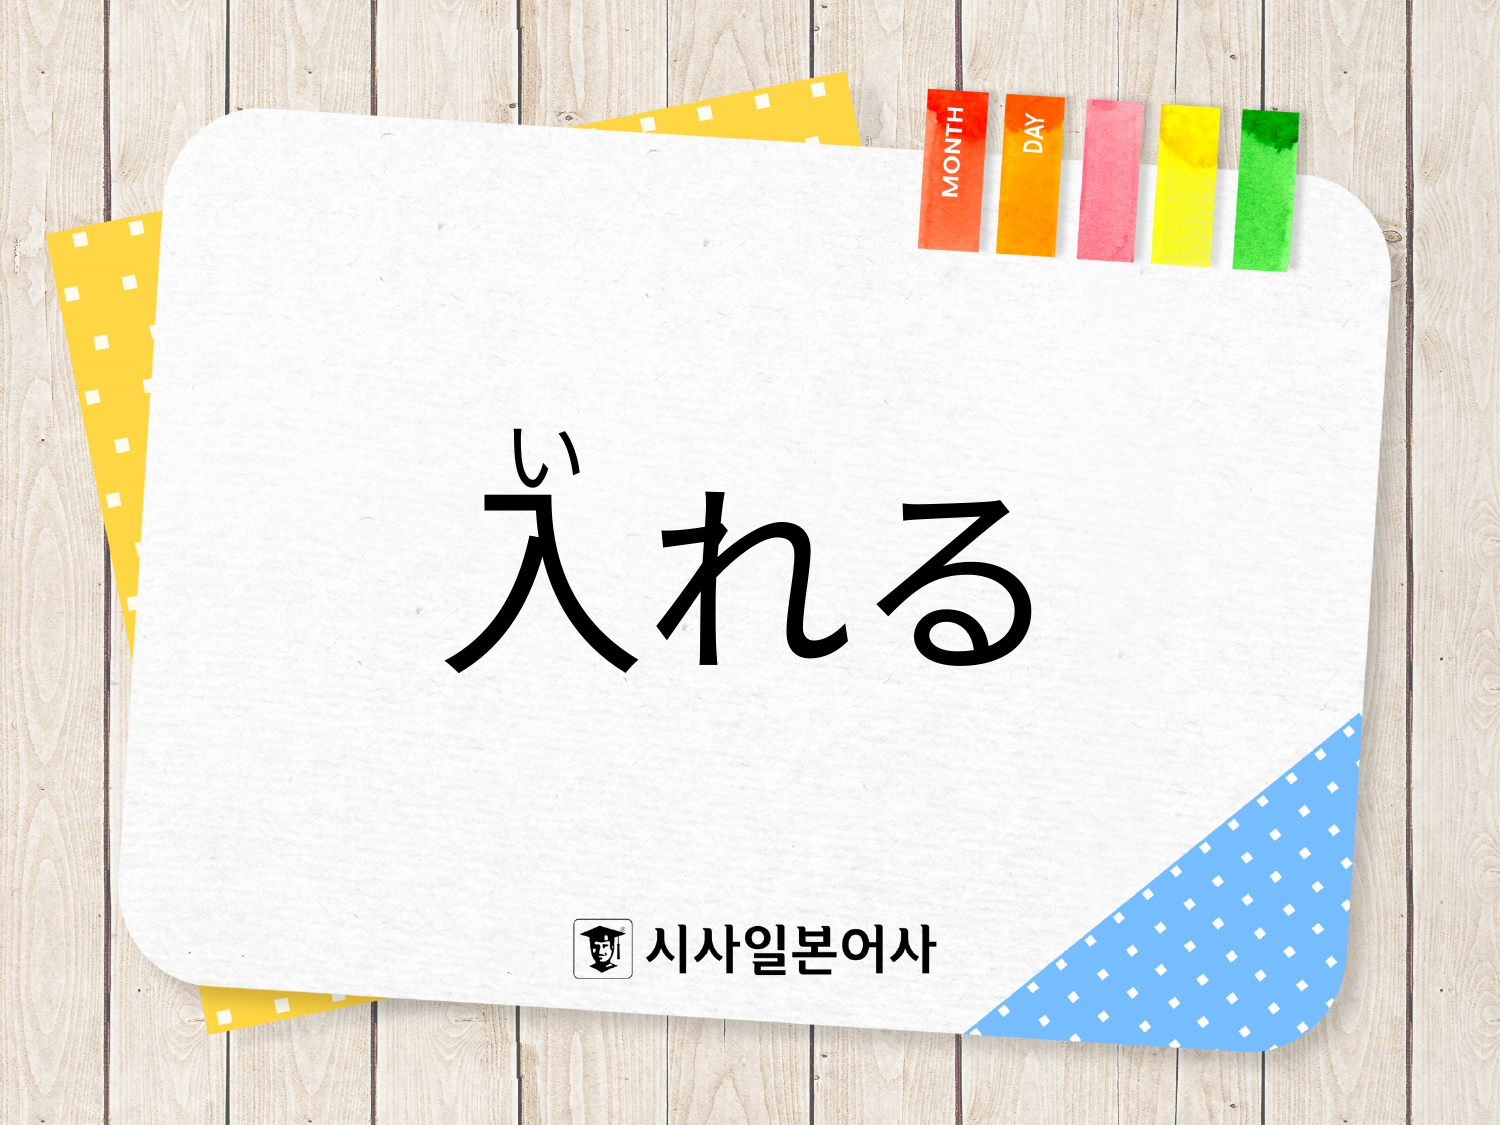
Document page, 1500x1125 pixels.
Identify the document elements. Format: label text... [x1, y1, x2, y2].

text_box い [488, 397, 602, 512]
title 入れる [75, 338, 1425, 811]
picture [0, 0, 1500, 1125]
